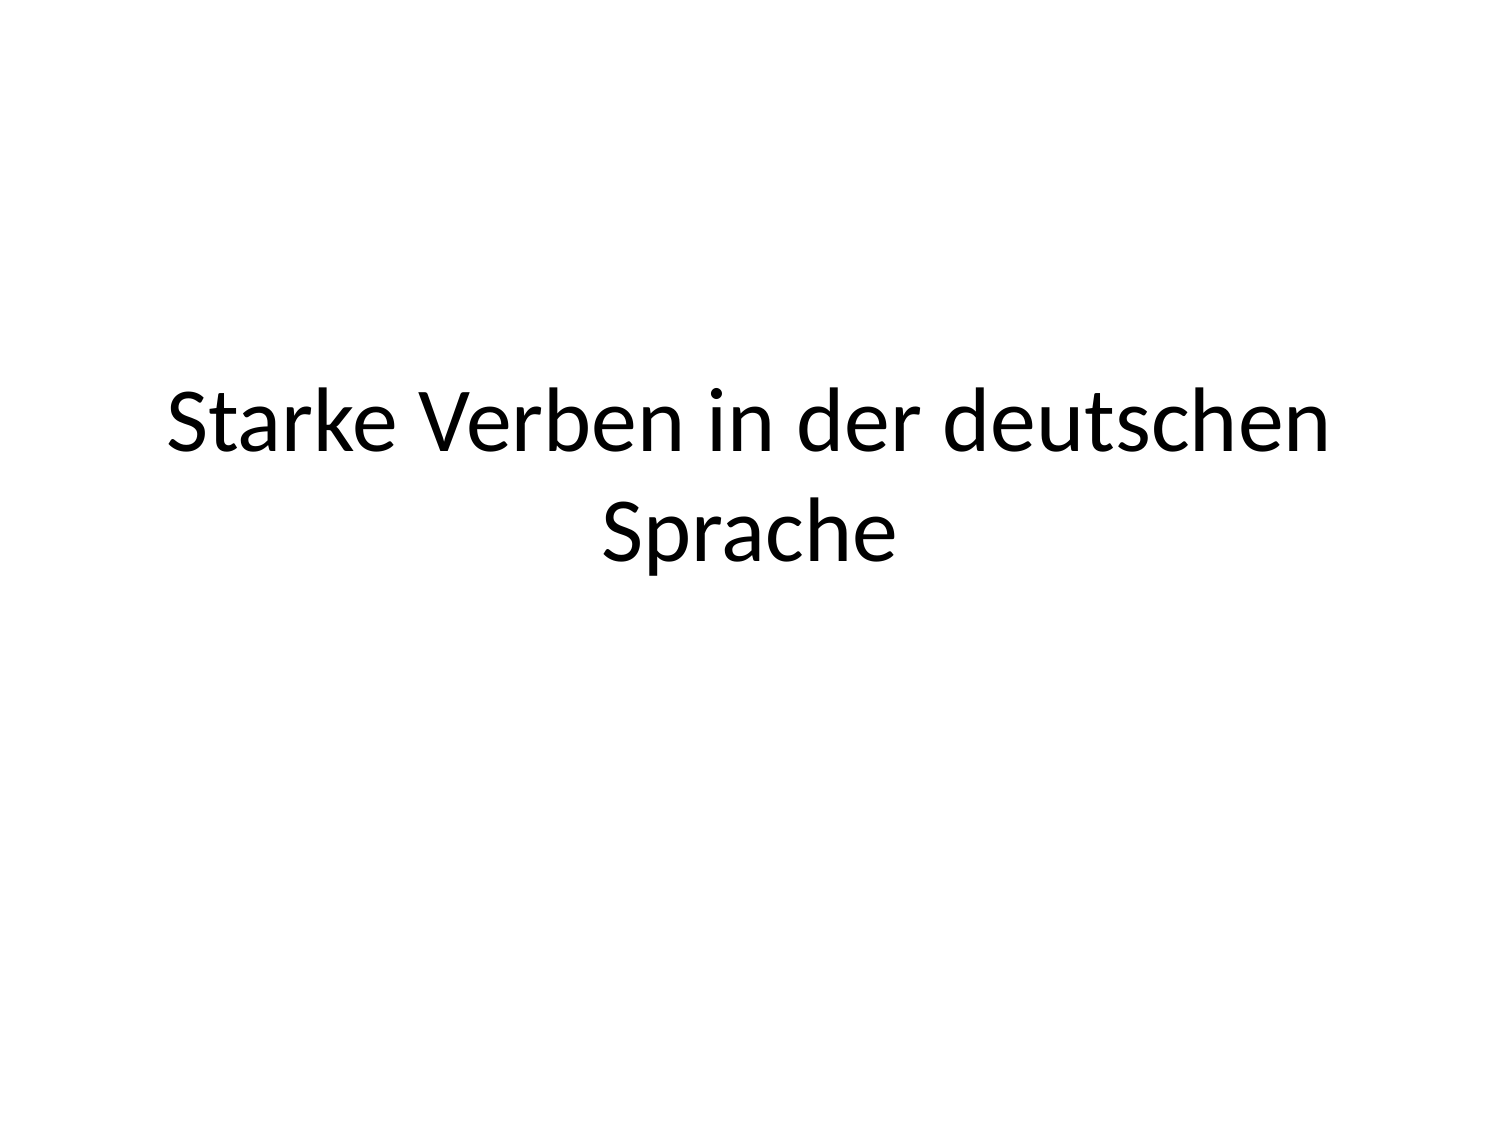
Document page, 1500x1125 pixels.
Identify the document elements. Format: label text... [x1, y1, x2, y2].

title Starke Verben in der deutschen Sprache [112, 349, 1388, 591]
